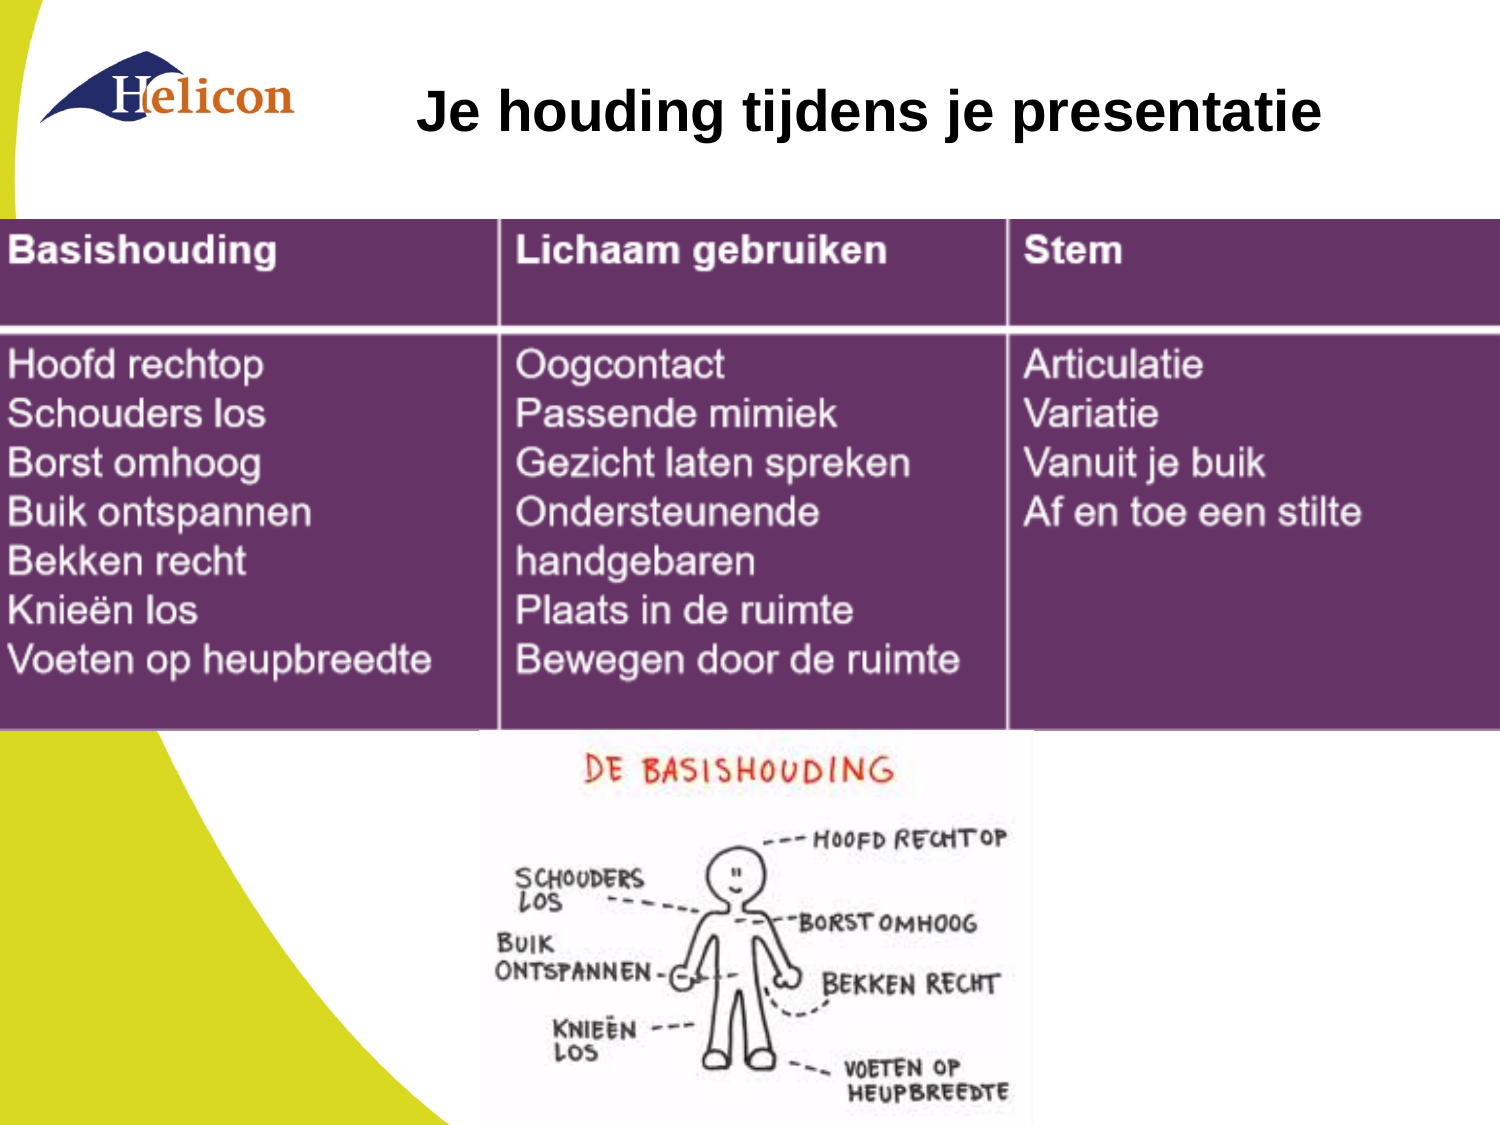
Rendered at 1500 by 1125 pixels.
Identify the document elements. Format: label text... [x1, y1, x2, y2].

picture [0, 0, 1500, 1125]
title Je houding tijdens je presentatie [324, 54, 1415, 161]
